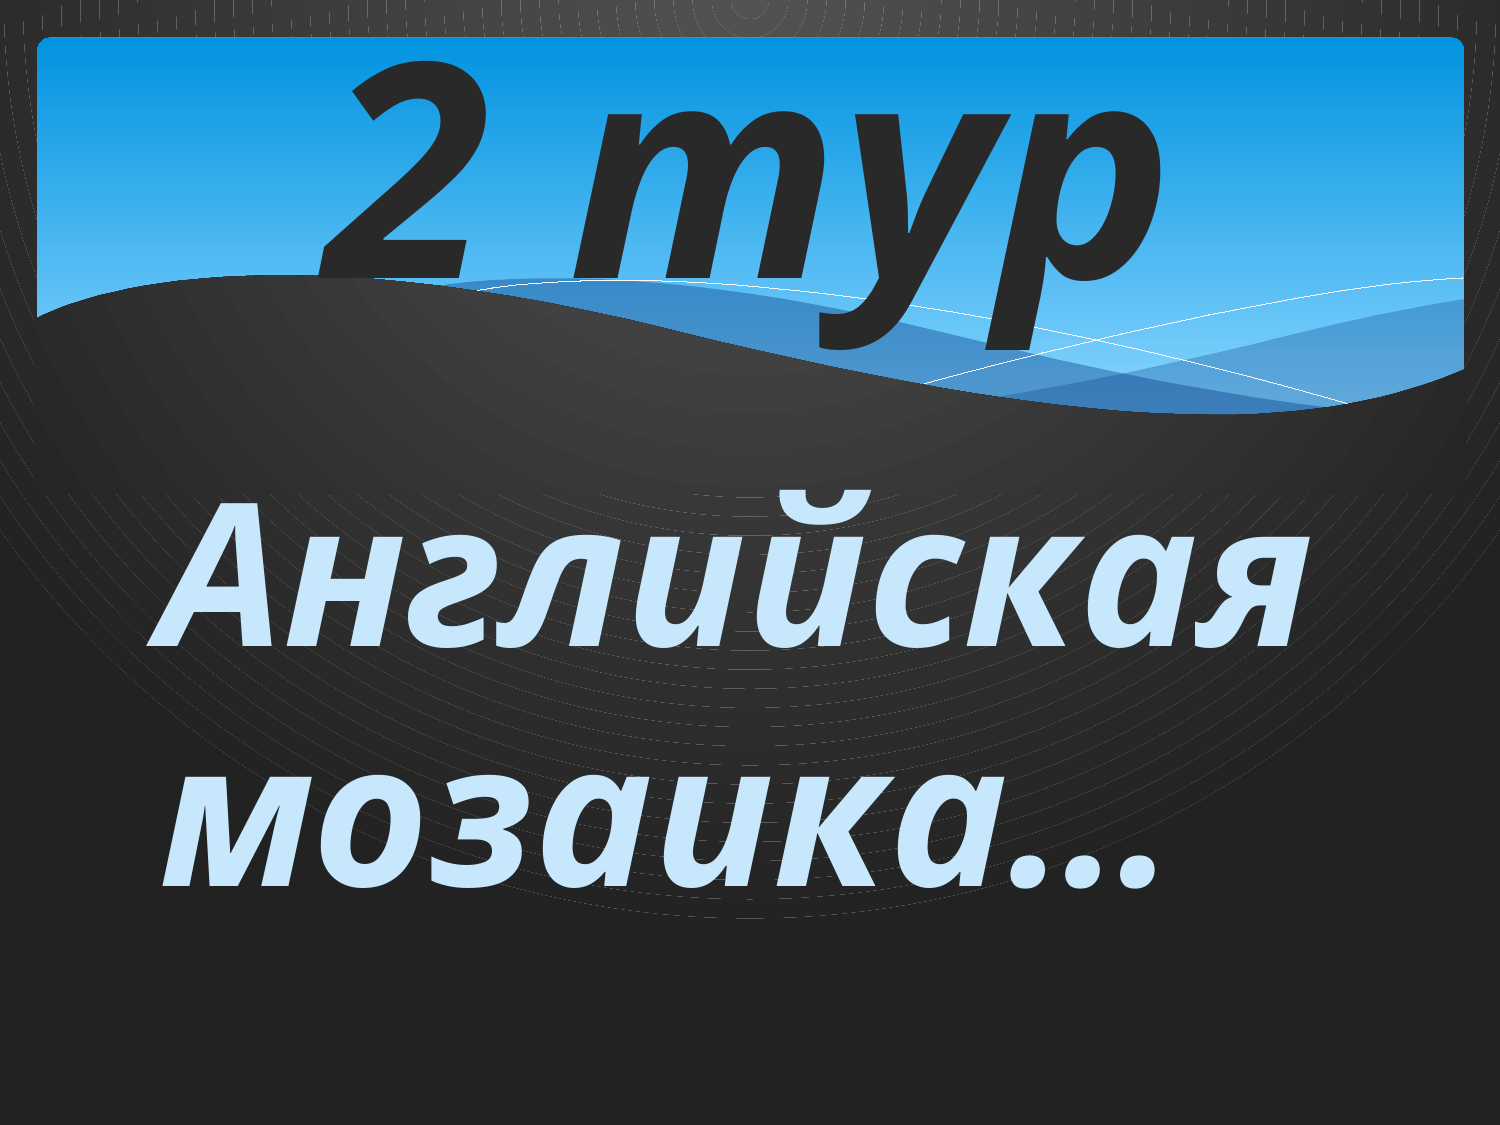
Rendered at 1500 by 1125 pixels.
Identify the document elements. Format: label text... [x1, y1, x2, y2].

title 2 тур [75, 55, 1425, 261]
list Английская мозаика… [143, 438, 1359, 1005]
